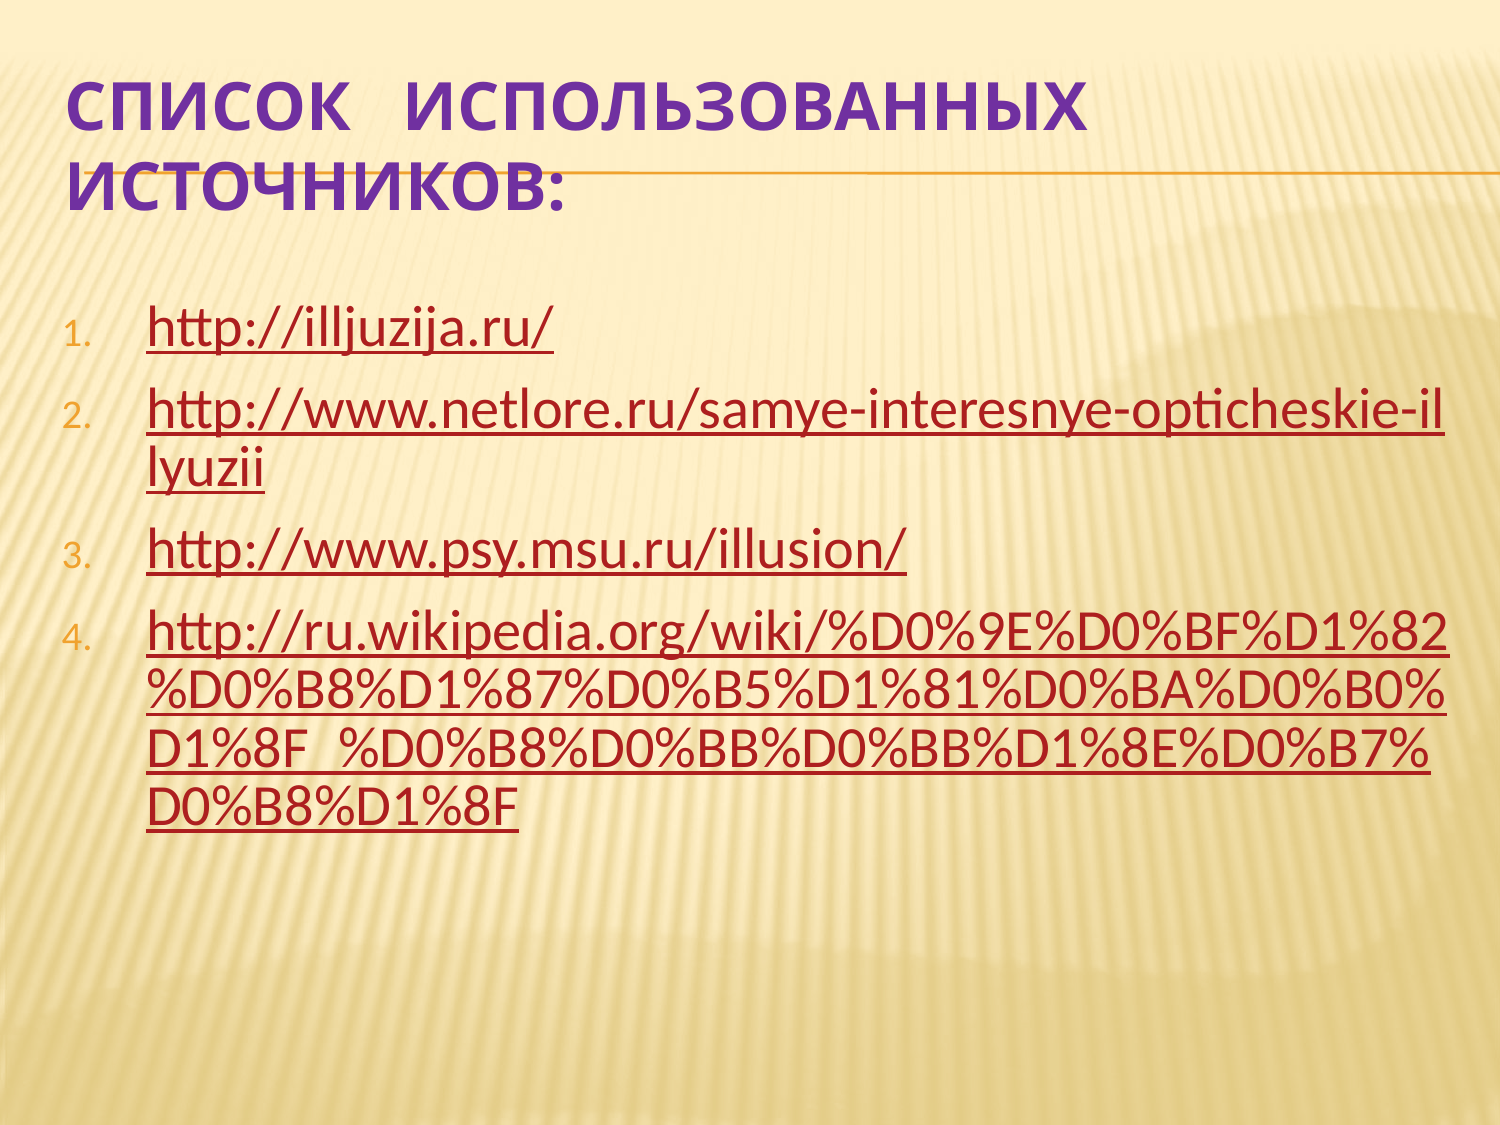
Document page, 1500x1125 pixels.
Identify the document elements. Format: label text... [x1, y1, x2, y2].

list http://illjuzija.ru/ http://www.netlore.ru/samye-interesnye-opticheskie-illyuzii http://www.psy.msu.ru/illusion/ http://ru.wikipedia.org/wiki/%D0%9E%D0%BF%D1%82%D0%B8%D1%87%D0%B5%D1%81%D0%BA%D0%B0%D1%8F_%D0%B8%D0%BB%D0%BB%D1%8E%D0%B7%D0%B8%D1%8F [46, 281, 1472, 1024]
title Список использованных источников: [50, 75, 1475, 213]
